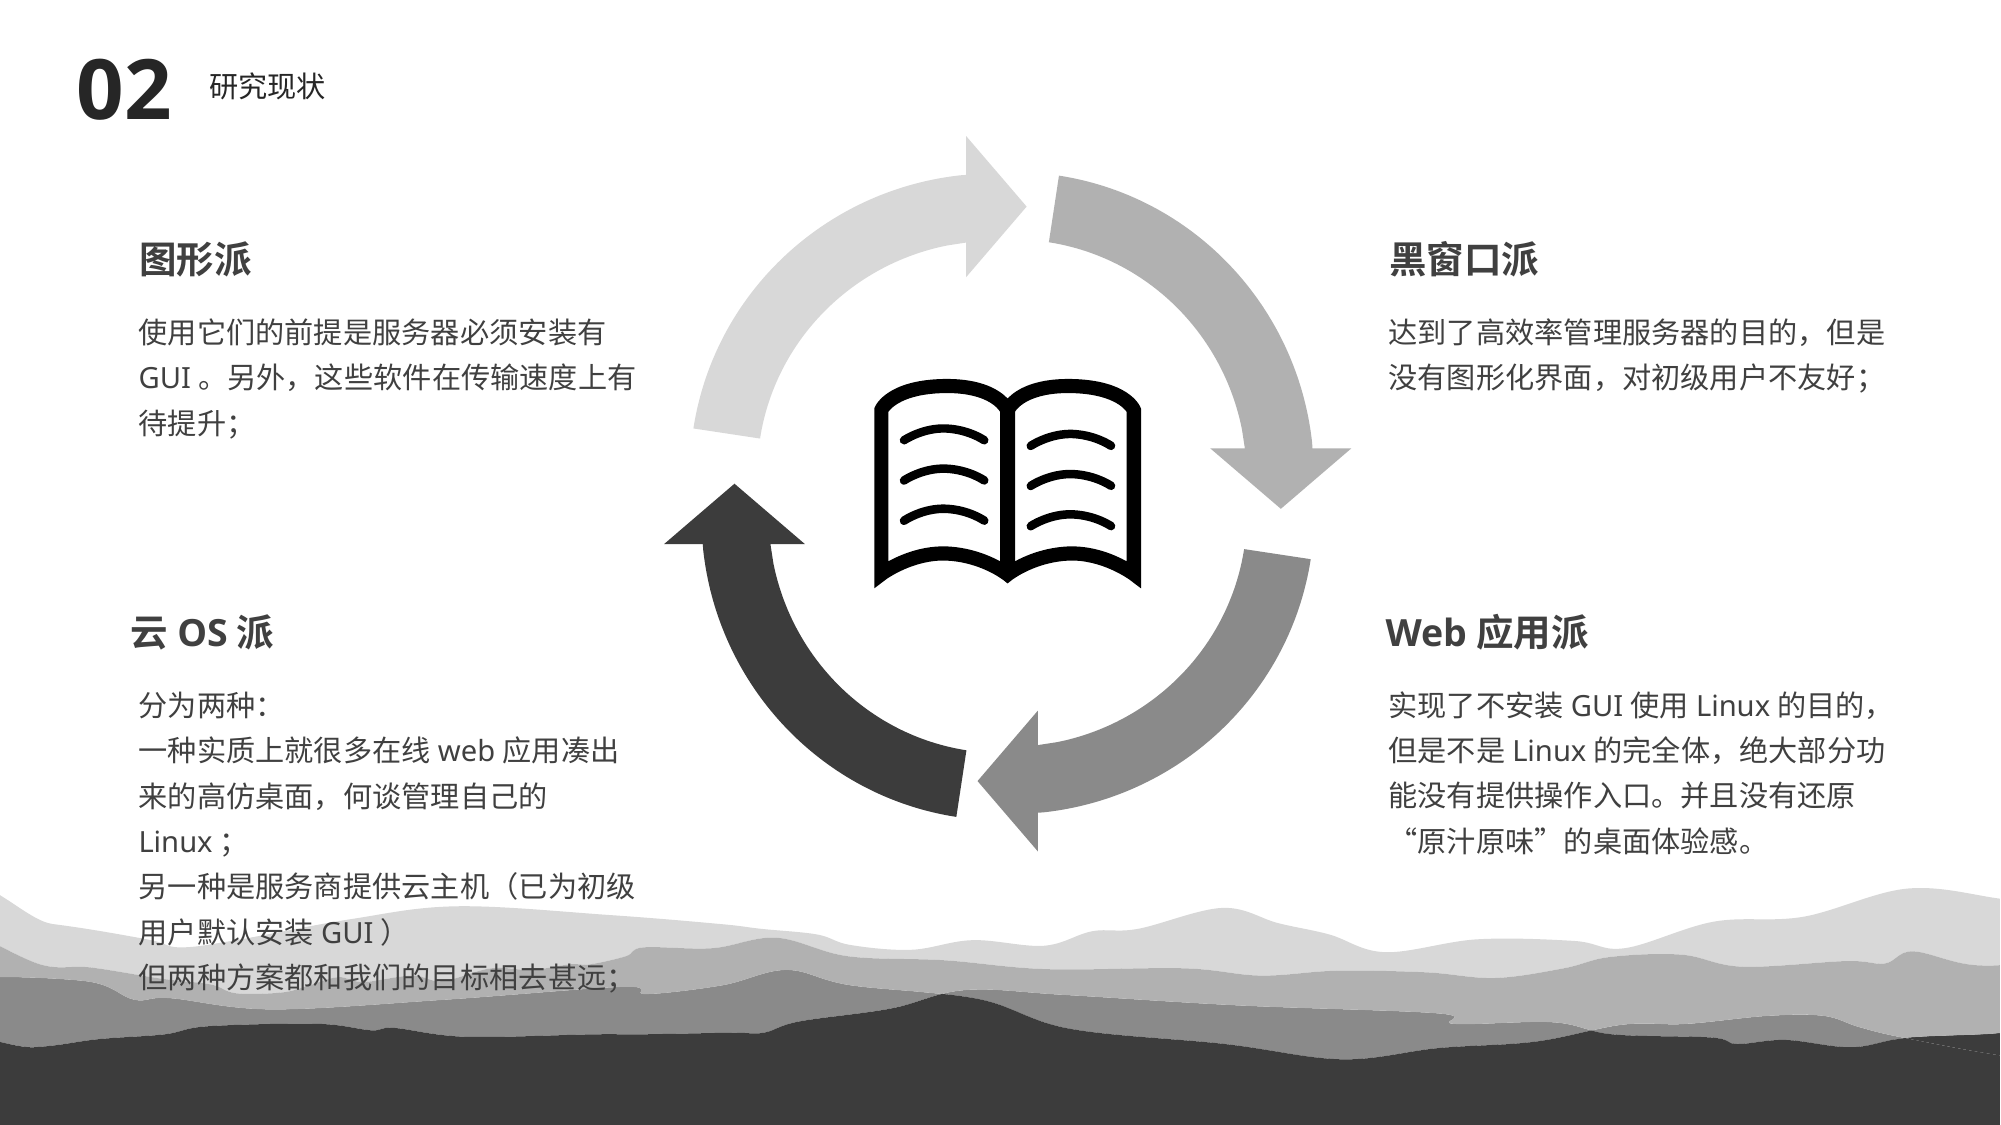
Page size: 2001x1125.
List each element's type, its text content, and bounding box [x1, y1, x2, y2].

list 研究现状 [194, 60, 501, 116]
text_box [1047, 174, 1355, 511]
text_box 达到了高效率管理服务器的目的，但是没有图形化界面，对初级用户不友好； [1373, 296, 1902, 402]
text_box 云OS派 [116, 588, 289, 662]
text_box 实现了不安装GUI使用Linux的目的，但是不是Linux的完全体，绝大部分功能没有提供操作入口。并且没有还原“原汁原味”的桌面体验感。 [1373, 669, 1902, 866]
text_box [874, 378, 1141, 589]
text_box 黑窗口派 [1374, 215, 1555, 289]
text_box 图形派 [124, 215, 267, 289]
text_box Web应用派 [1370, 588, 1604, 662]
list 02 [61, 39, 195, 137]
text_box [661, 482, 968, 819]
text_box 使用它们的前提是服务器必须安装有GUI。另外，这些软件在传输速度上有待提升； [123, 296, 653, 448]
text_box [692, 133, 1028, 440]
text_box [976, 547, 1312, 855]
text_box 分为两种： 一种实质上就很多在线web应用凑出来的高仿桌面，何谈管理自己的Linux； 另一种是服务商提供云主机（已为初级用户默认安装GUI） 但两种方案都和我们的目标相去甚远； [123, 669, 653, 1002]
